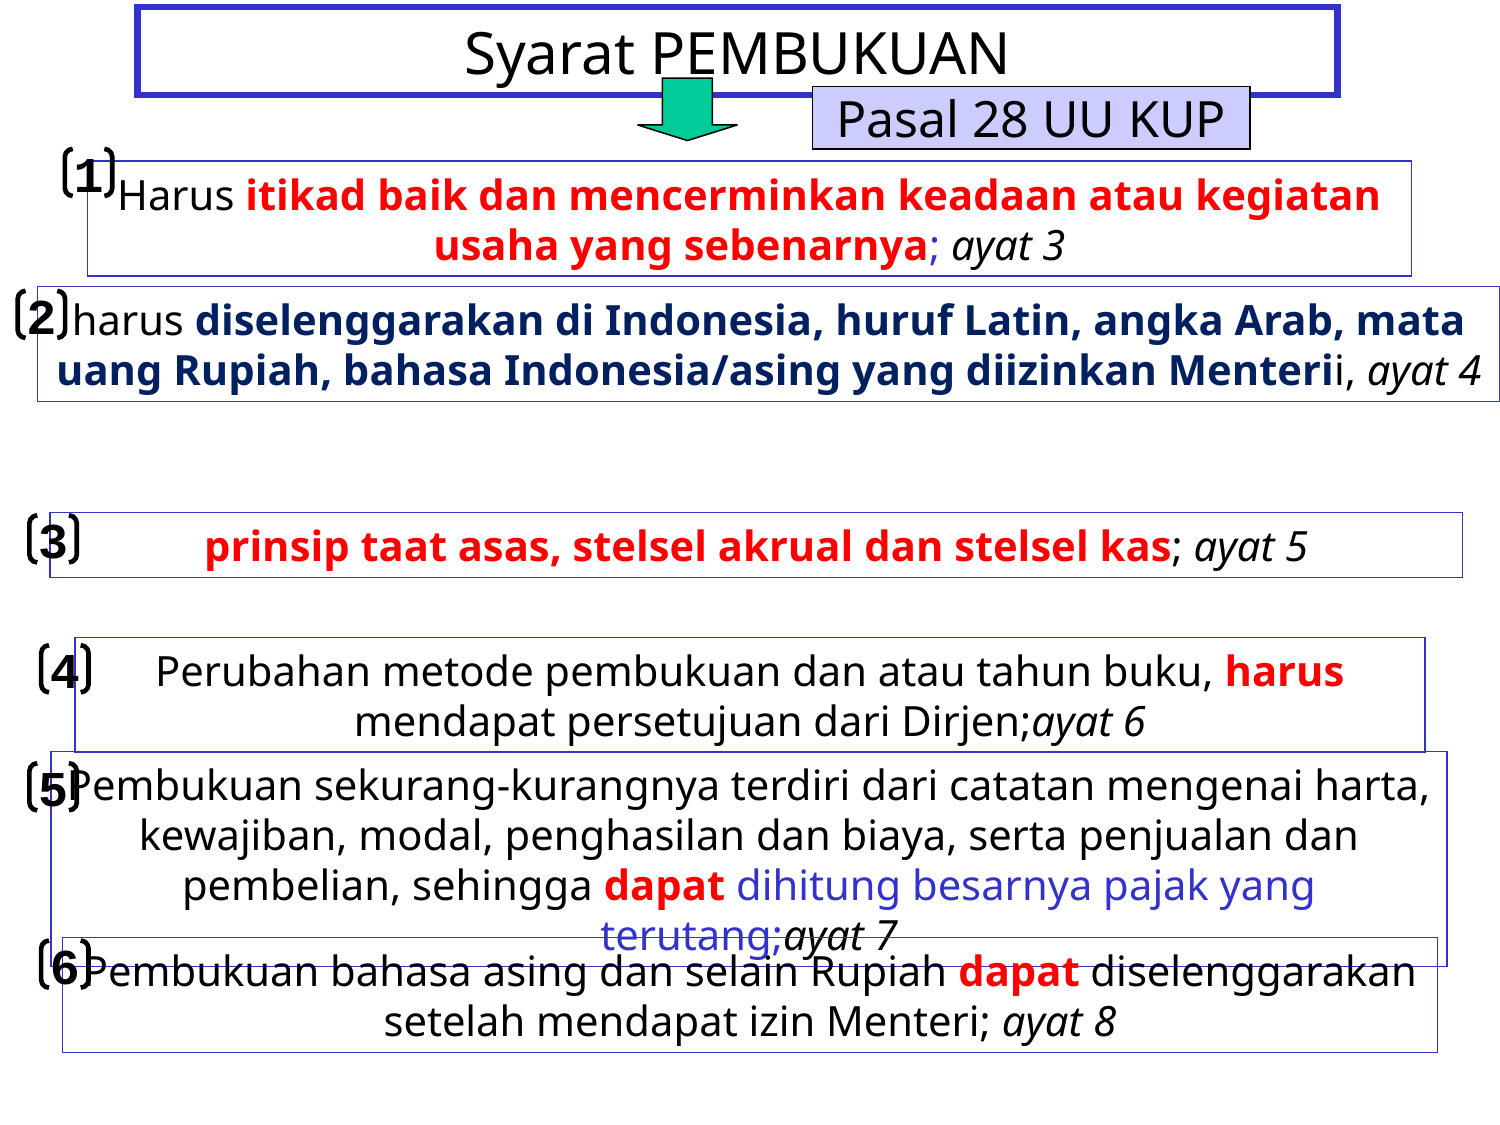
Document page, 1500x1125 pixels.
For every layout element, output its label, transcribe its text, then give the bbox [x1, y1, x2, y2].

text_box 4 [41, 645, 89, 693]
text_box [637, 78, 738, 141]
text_box Perubahan metode pembukuan dan atau tahun buku, harus mendapat persetujuan dari Dirjen;ayat 6 [74, 637, 1425, 751]
text_box 1 [64, 148, 113, 197]
text_box harus diselenggarakan di Indonesia, huruf Latin, angka Arab, mata uang Rupiah, bahasa Indonesia/asing yang diizinkan Menterii, ayat 4 [37, 286, 1500, 402]
text_box Pembukuan sekurang-kurangnya terdiri dari catatan mengenai harta, kewajiban, modal, penghasilan dan biaya, serta penjualan dan pembelian, sehingga dapat dihitung besarnya pajak yang terutang;ayat 7 [51, 751, 1447, 967]
text_box 2 [17, 290, 66, 338]
text_box prinsip taat asas, stelsel akrual dan stelsel kas; ayat 5 [49, 512, 1463, 578]
text_box Pembukuan bahasa asing dan selain Rupiah dapat diselenggarakan setelah mendapat izin Menteri; ayat 8 [62, 937, 1438, 1053]
text_box 6 [41, 940, 89, 988]
text_box Pasal 28 UU KUP [812, 86, 1250, 149]
text_box Harus itikad baik dan mencerminkan keadaan atau kegiatan usaha yang sebenarnya; ayat 3 [87, 160, 1412, 276]
title Syarat PEMBUKUAN [137, 6, 1338, 95]
text_box 3 [29, 515, 77, 563]
text_box 5 [29, 763, 77, 811]
